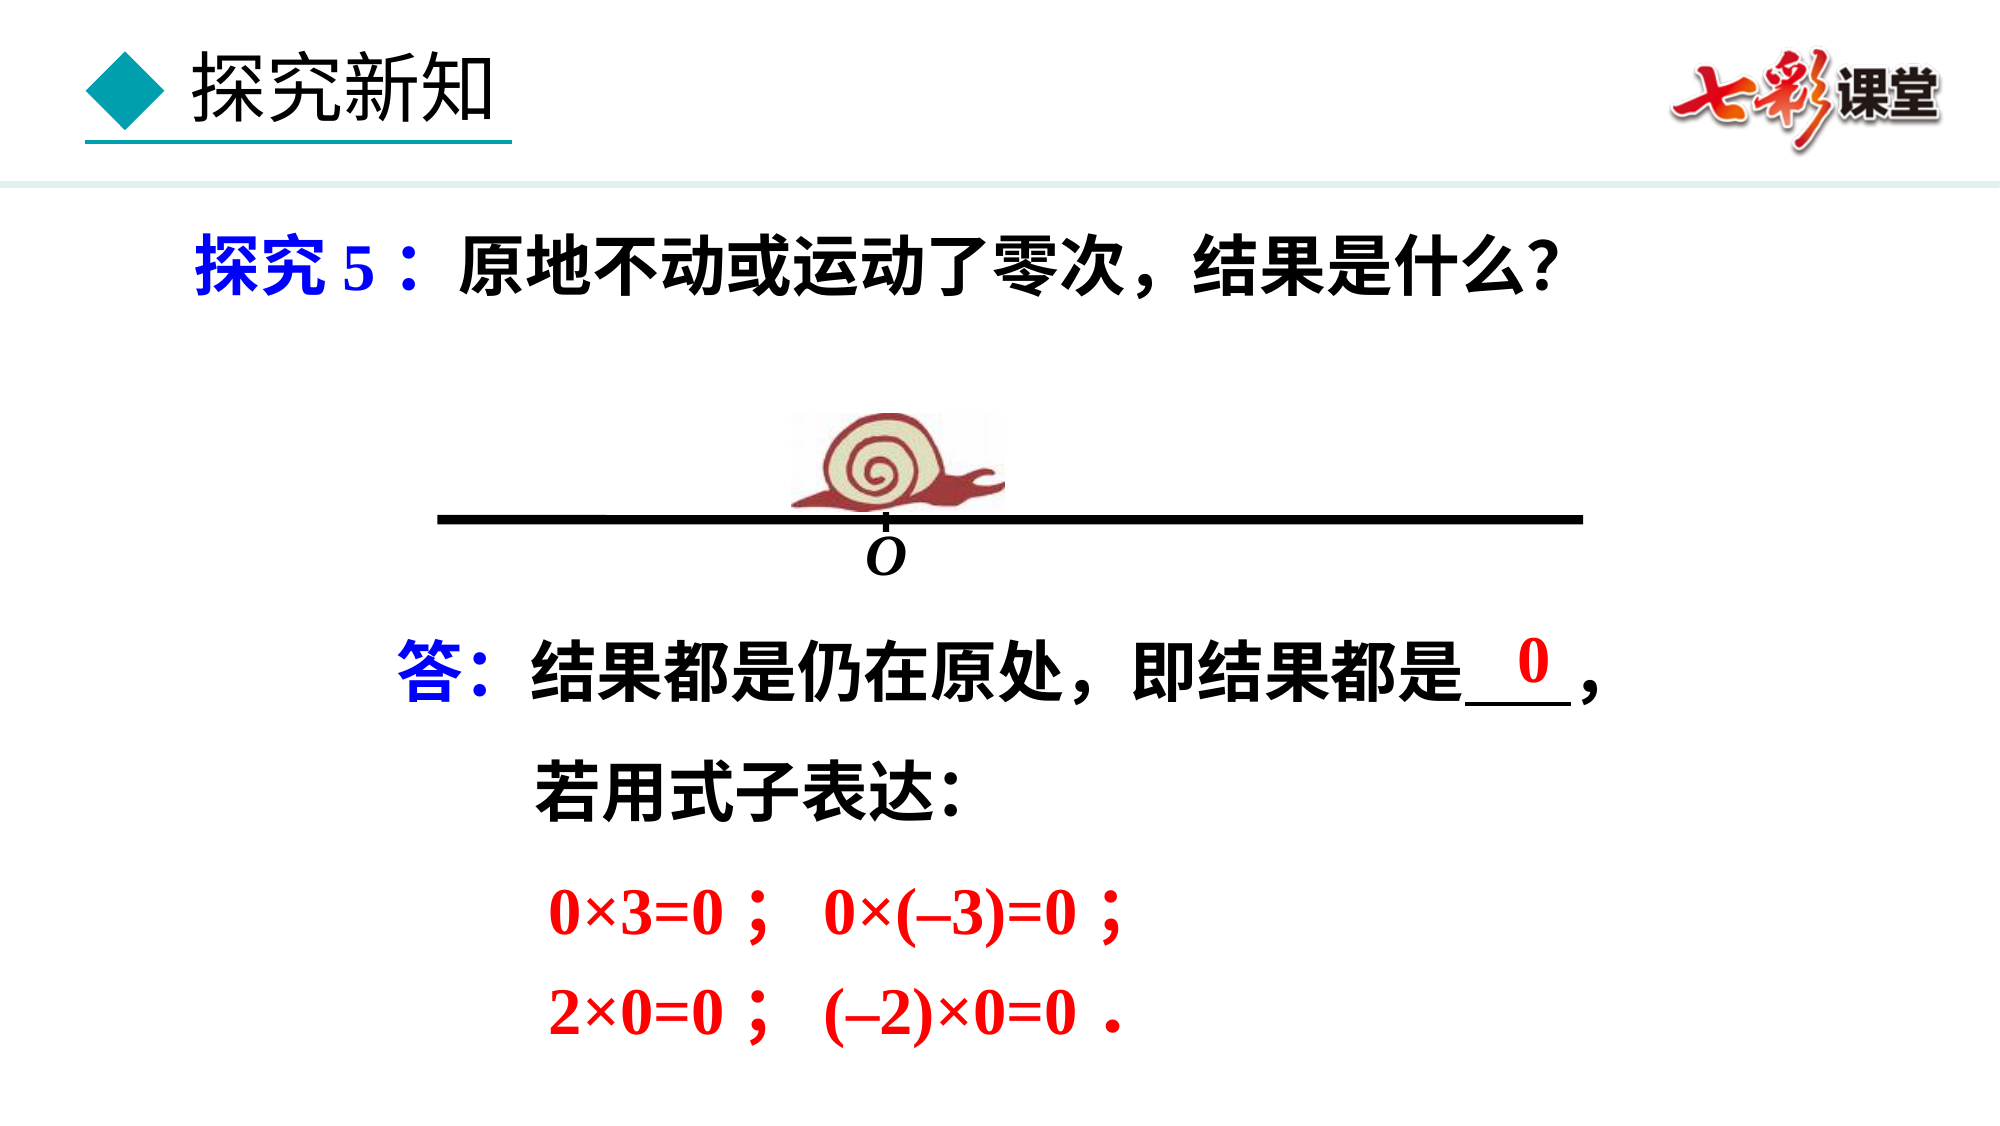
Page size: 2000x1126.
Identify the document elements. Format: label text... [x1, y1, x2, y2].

picture [1666, 42, 1948, 157]
text_box 0 [1497, 606, 1572, 707]
text_box 答：结果都是仍在原处，即结果都是 ， 若用式子表达： [326, 579, 1938, 840]
text_box 探究5：原地不动或运动了零次，结果是什么？ [173, 213, 1614, 314]
text_box O [732, 507, 1040, 598]
text_box 0×3=0；0×(–3)=0； 2×0=0；(–2)×0=0． [528, 837, 1361, 1058]
picture [791, 413, 1005, 512]
